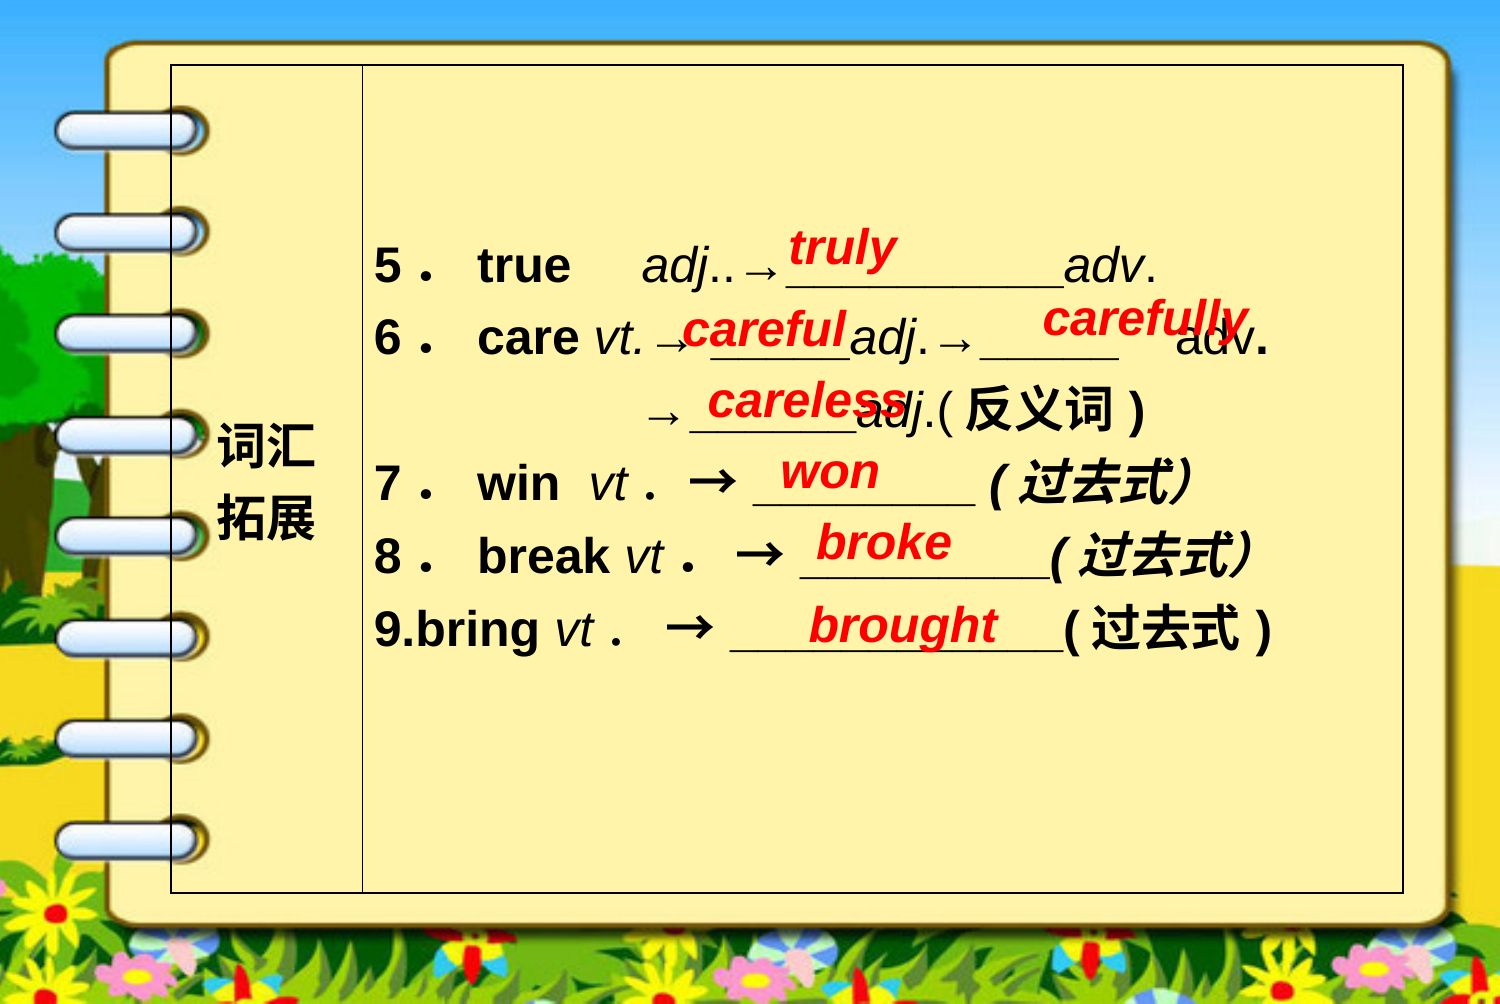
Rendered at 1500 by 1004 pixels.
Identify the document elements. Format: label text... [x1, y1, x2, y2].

picture [0, 0, 1500, 1004]
text_box broke [801, 502, 968, 577]
table_header 词汇 拓展 [172, 66, 362, 892]
text_box careless [693, 360, 923, 435]
text_box carefully [1027, 277, 1264, 353]
text_box careful [667, 289, 895, 364]
table_header 5．true adj..→__________adv. 6．care vt.→ _____adj.→_____ adv. →______adj.(反义词) 7．win vt．→________ (过去式） 8．break vt． →_________(过去式） 9.bring vt． →____________(过去式) [363, 66, 1402, 892]
text_box brought [749, 584, 1054, 660]
text_box won [765, 430, 896, 506]
text_box truly [773, 206, 958, 282]
